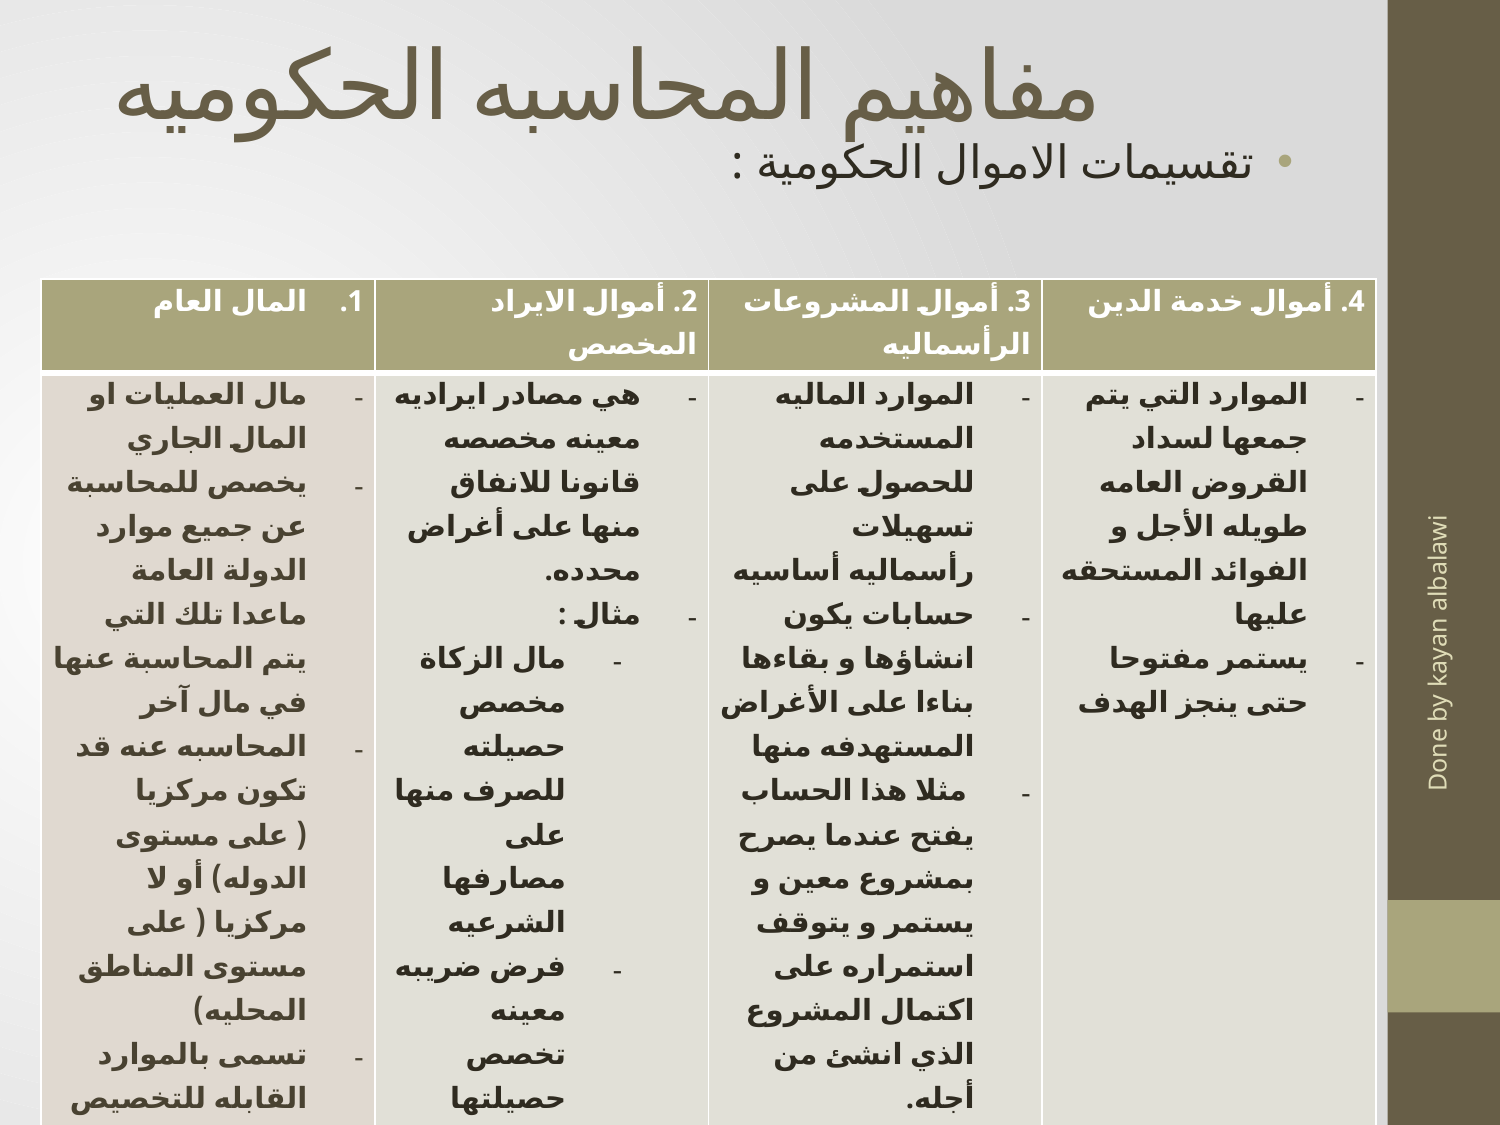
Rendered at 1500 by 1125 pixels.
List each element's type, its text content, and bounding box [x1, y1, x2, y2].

table_cell الموارد التي يتم جمعها لسداد القروض العامه طويله الأجل و الفوائد المستحقه عليها يستمر مفتوحا حتى ينجز الهدف [1043, 376, 1375, 1125]
table_header المال العام [42, 280, 374, 370]
table_cell مال العمليات او المال الجاري يخصص للمحاسبة عن جميع موارد الدولة العامة ماعدا تلك التي يتم المحاسبة عنها في مال آخر المحاسبه عنه قد تكون مركزيا ( على مستوى الدوله) أو لا مركزيا ( على مستوى المناطق المحليه) تسمى بالموارد القابله للتخصيص لكونها جزء من مال قابل للانفاق و غير مقيد حيث لابد من نص نظام للانفاق منه [42, 376, 374, 1125]
title مفاهيم المحاسبه الحكوميه [75, 45, 1325, 233]
table_cell هي مصادر ايراديه معينه مخصصه قانونا للانفاق منها على أغراض محدده. مثال : مال الزكاة مخصص حصيلته للصرف منها على مصارفها الشرعيه فرض ضريبه معينه تخصص حصيلتها لاصلاح و صيانه الطرق [376, 376, 708, 1125]
table_cell الموارد الماليه المستخدمه للحصول على تسهيلات رأسماليه أساسيه حسابات يكون انشاؤها و بقاءها بناءا على الأغراض المستهدفه منها مثلا هذا الحساب يفتح عندما يصرح بمشروع معين و يستمر و يتوقف استمراره على اكتمال المشروع الذي انشئ من أجله. [709, 376, 1041, 1125]
table_header 4. أموال خدمة الدين [1043, 280, 1375, 370]
list تقسيمات الاموال الحكومية : [76, 125, 1327, 278]
table_header 3. أموال المشروعات الرأسماليه [709, 280, 1041, 370]
table_header 2. أموال الايراد المخصص [376, 280, 708, 370]
footer Done by kayan albalawi [1408, 500, 1469, 889]
